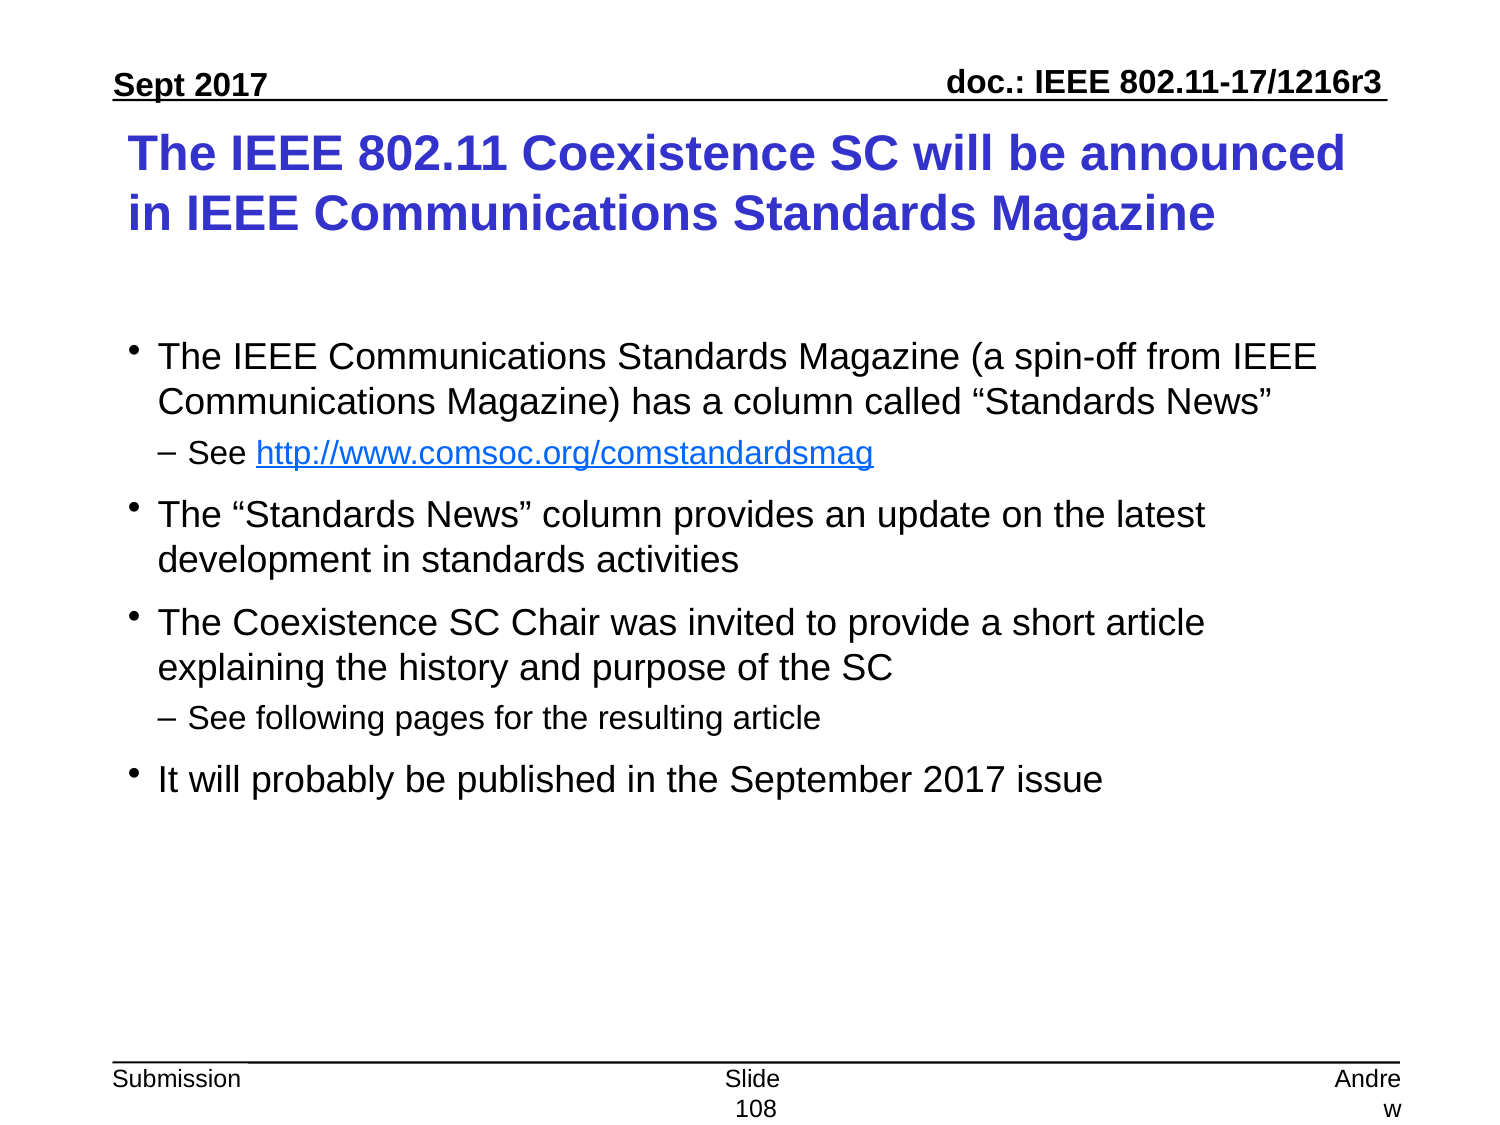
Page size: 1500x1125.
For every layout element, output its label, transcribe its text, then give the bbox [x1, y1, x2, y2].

slide_number Slide 108 [709, 1061, 803, 1093]
title The IEEE 802.11 Coexistence SC will be announced in IEEE Communications Standards Magazine [112, 112, 1388, 288]
footer Andrew Myles, Cisco [1320, 1061, 1402, 1093]
list The IEEE Communications Standards Magazine (a spin-off from IEEE Communications Magazine) has a column called “Standards News” See http://www.comsoc.org/comstandardsmag The “Standards News” column provides an update on the latest development in standards activities The Coexistence SC Chair was invited to provide a short article explaining the history and purpose of the SC See following pages for the resulting article It will probably be published in the September 2017 issue [112, 324, 1388, 1000]
